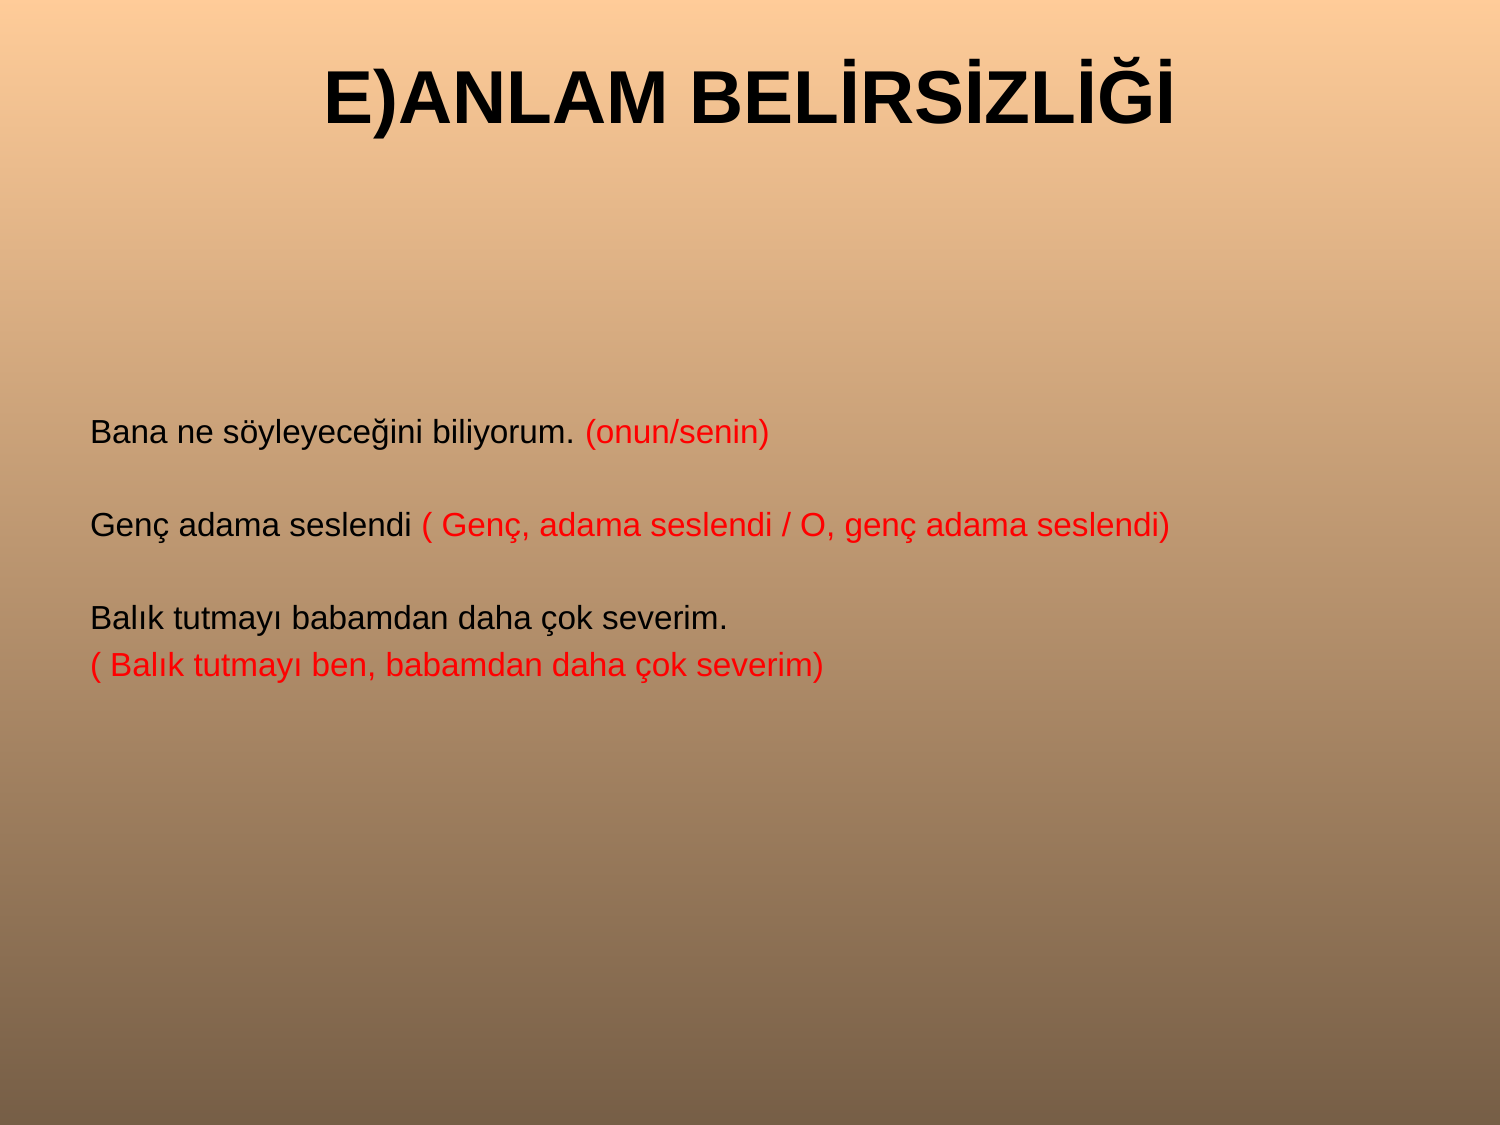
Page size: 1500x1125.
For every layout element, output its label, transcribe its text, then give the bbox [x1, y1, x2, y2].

title E)ANLAM BELİRSİZLİĞİ [74, 44, 1426, 233]
list Bana ne söyleyeceğini biliyorum. (onun/senin) Genç adama seslendi ( Genç, adama seslendi / O, genç adama seslendi) Balık tutmayı babamdan daha çok severim. ( Balık tutmayı ben, babamdan daha çok severim) [74, 262, 1426, 1006]
